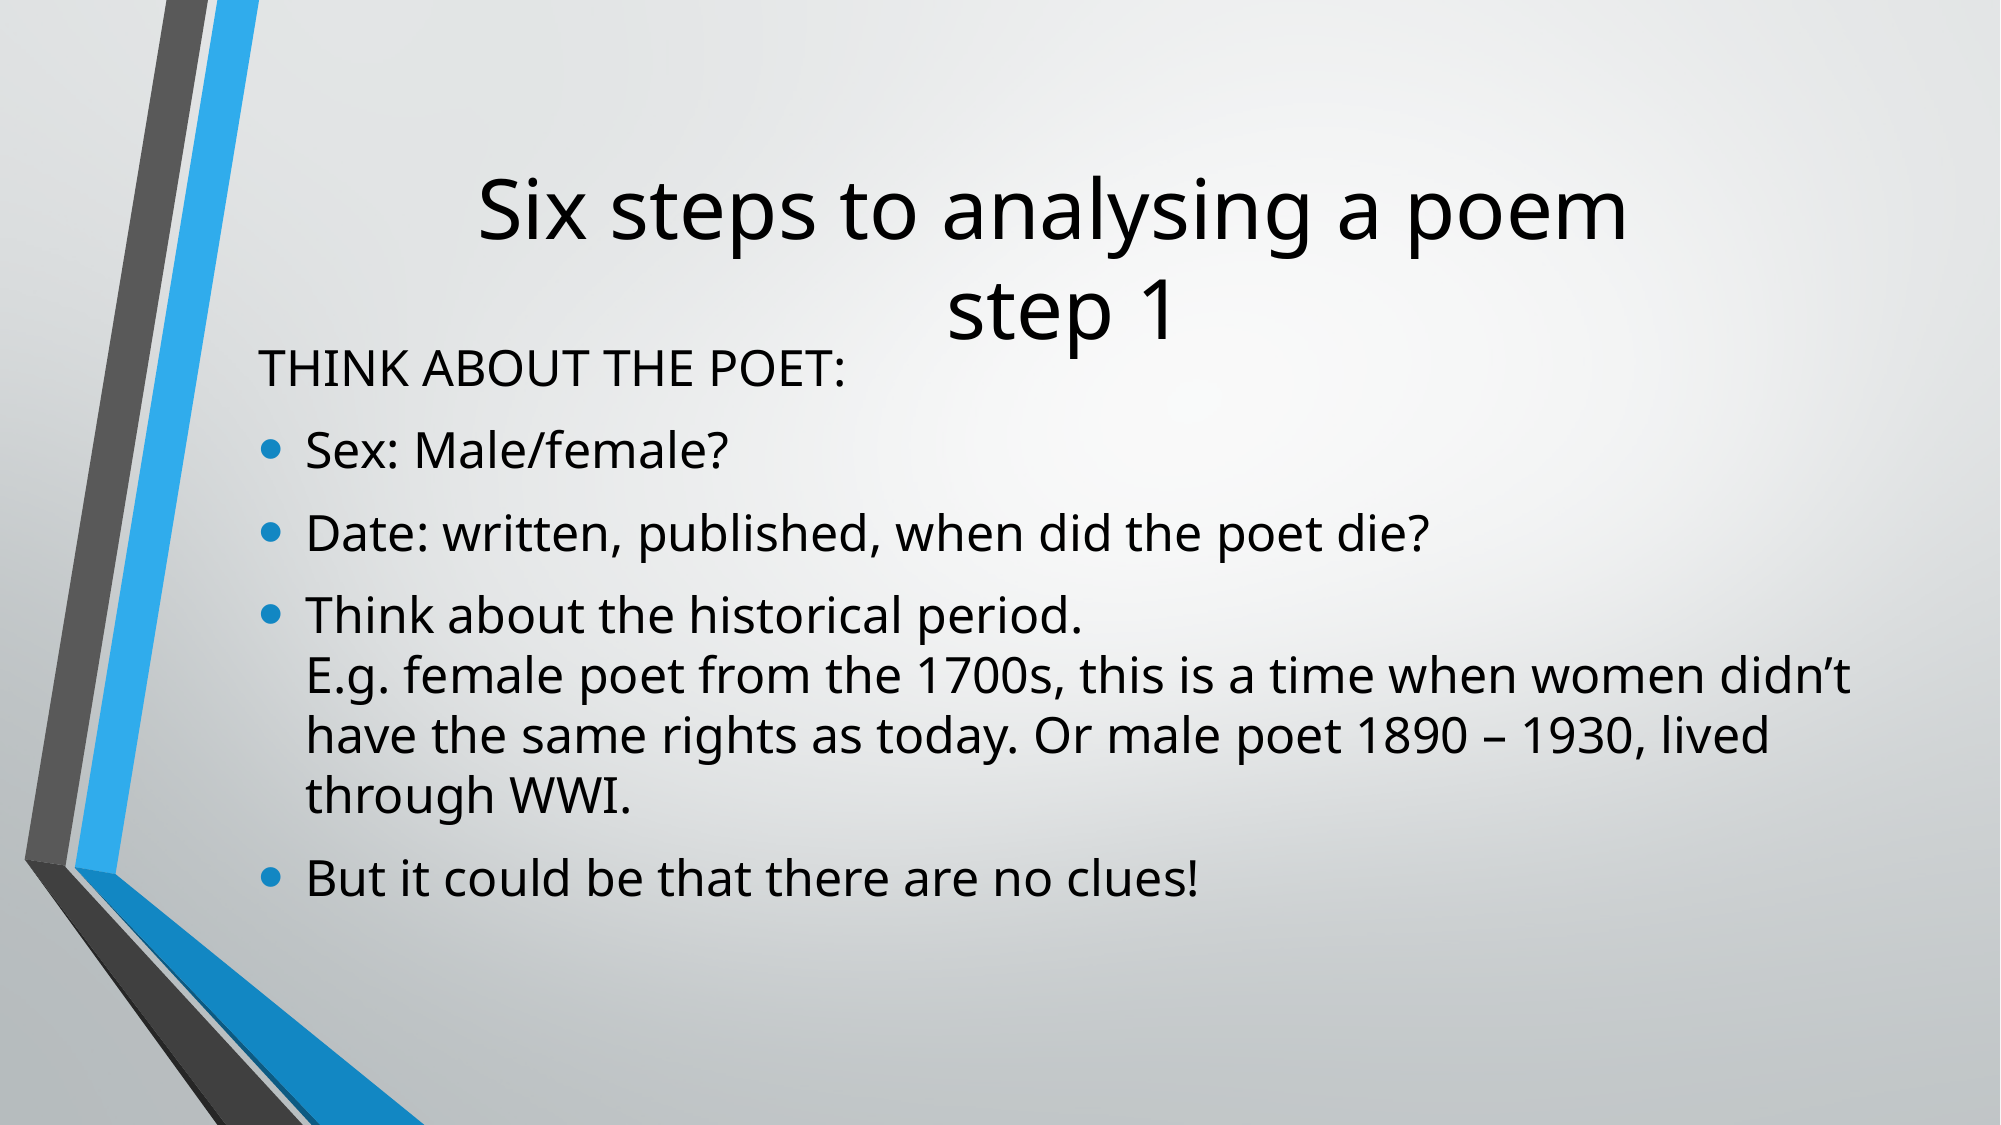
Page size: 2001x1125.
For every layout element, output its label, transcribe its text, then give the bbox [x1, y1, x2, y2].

title Six steps to analysing a poem step 1 [243, 112, 1887, 292]
list THINK ABOUT THE POET: Sex: Male/female? Date: written, published, when did the poet die? Think about the historical period. E.g. female poet from the 1700s, this is a time when women didn’t have the same rights as today. Or male poet 1890 – 1930, lived through WWI. But it could be that there are no clues! [243, 292, 1887, 950]
